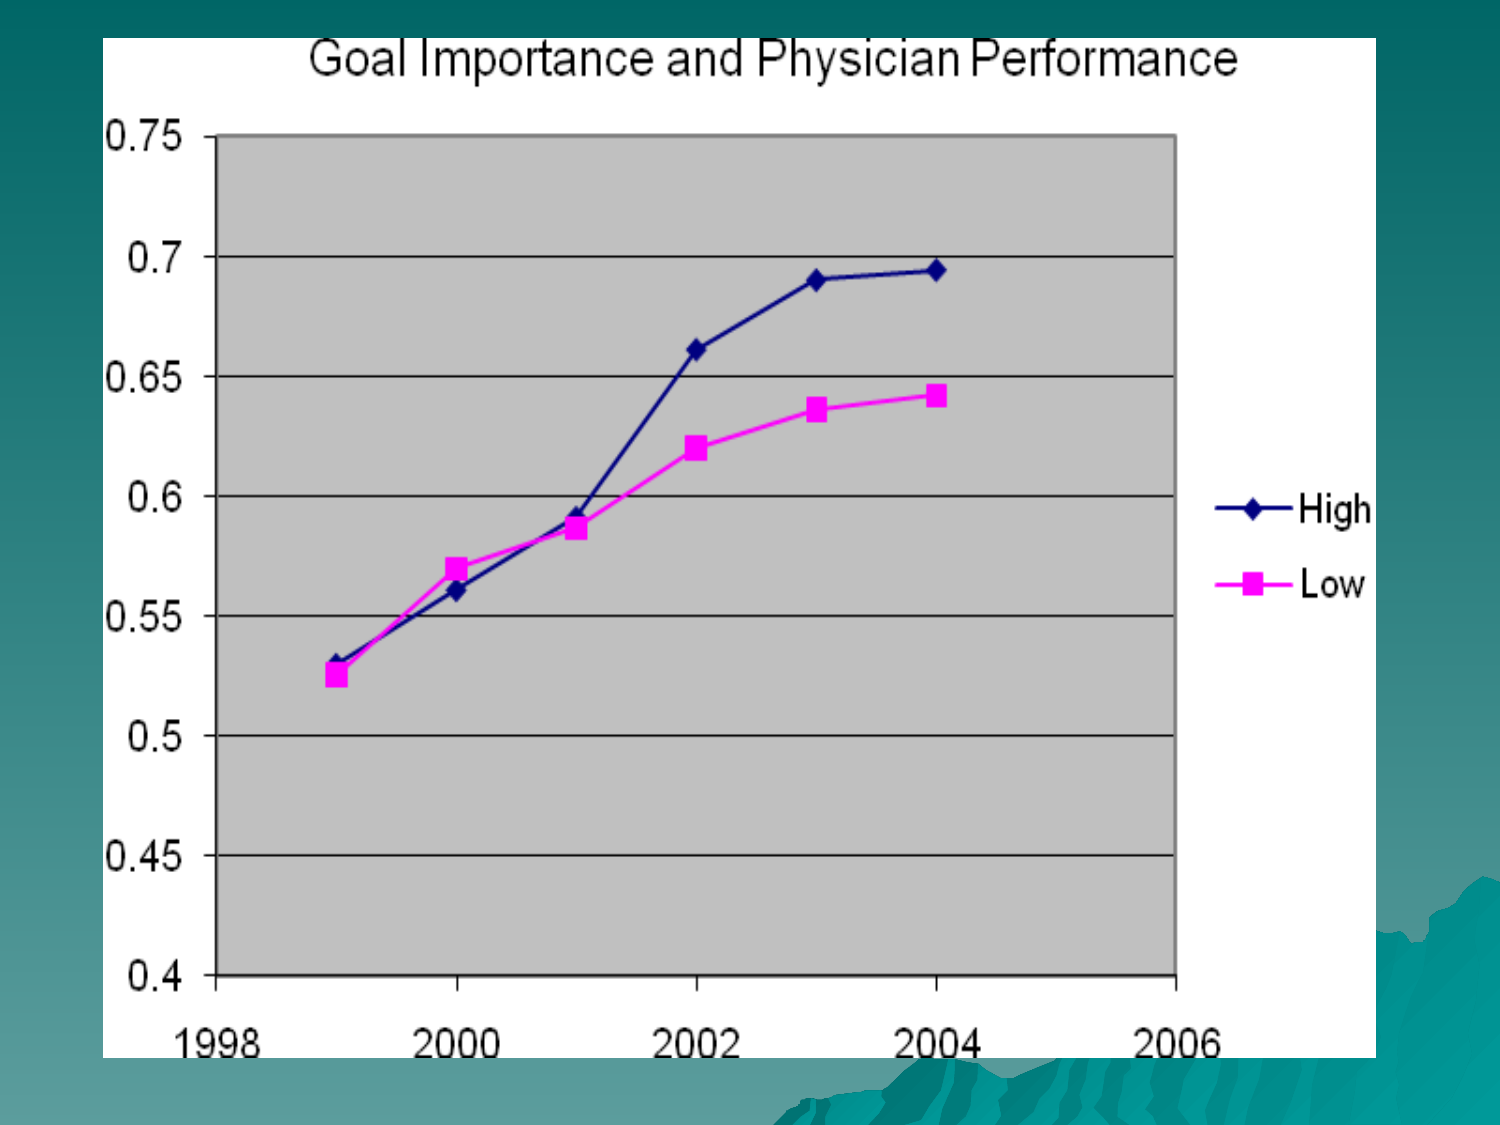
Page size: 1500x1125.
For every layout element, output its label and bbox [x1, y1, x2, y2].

list [24, 12, 1500, 1125]
